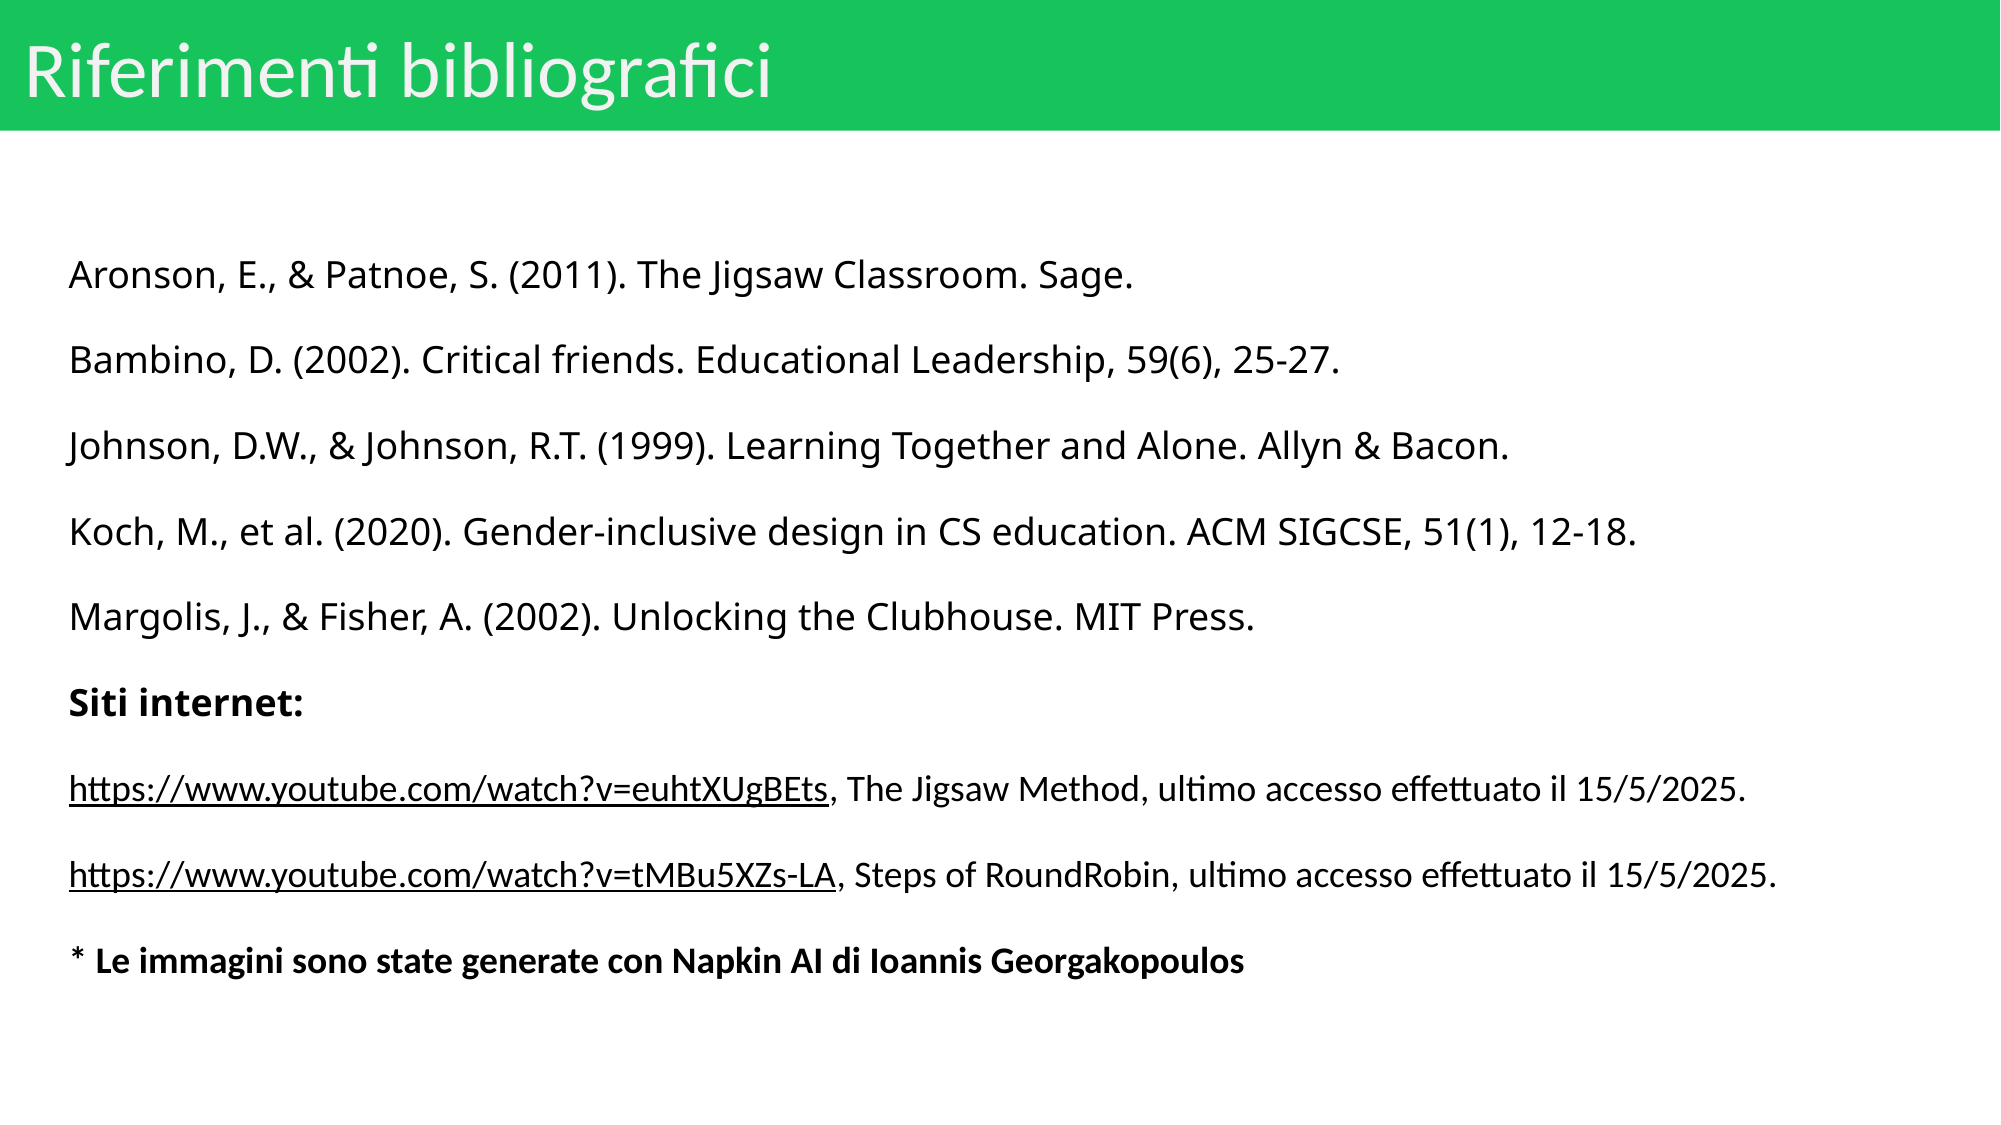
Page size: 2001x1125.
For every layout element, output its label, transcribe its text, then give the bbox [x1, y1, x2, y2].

title Riferimenti bibliografici [16, 13, 1976, 131]
list Aronson, E., & Patnoe, S. (2011). The Jigsaw Classroom. Sage. Bambino, D. (2002). Critical friends. Educational Leadership, 59(6), 25-27. Johnson, D.W., & Johnson, R.T. (1999). Learning Together and Alone. Allyn & Bacon. Koch, M., et al. (2020). Gender-inclusive design in CS education. ACM SIGCSE, 51(1), 12-18. Margolis, J., & Fisher, A. (2002). Unlocking the Clubhouse. MIT Press. Siti internet: https://www.youtube.com/watch?v=euhtXUgBEts, The Jigsaw Method, ultimo accesso effettuato il 15/5/2025. https://www.youtube.com/watch?v=tMBu5XZs-LA, Steps of RoundRobin, ultimo accesso effettuato il 15/5/2025. * Le immagini sono state generate con Napkin AI di Ioannis Georgakopoulos [16, 239, 1976, 1108]
